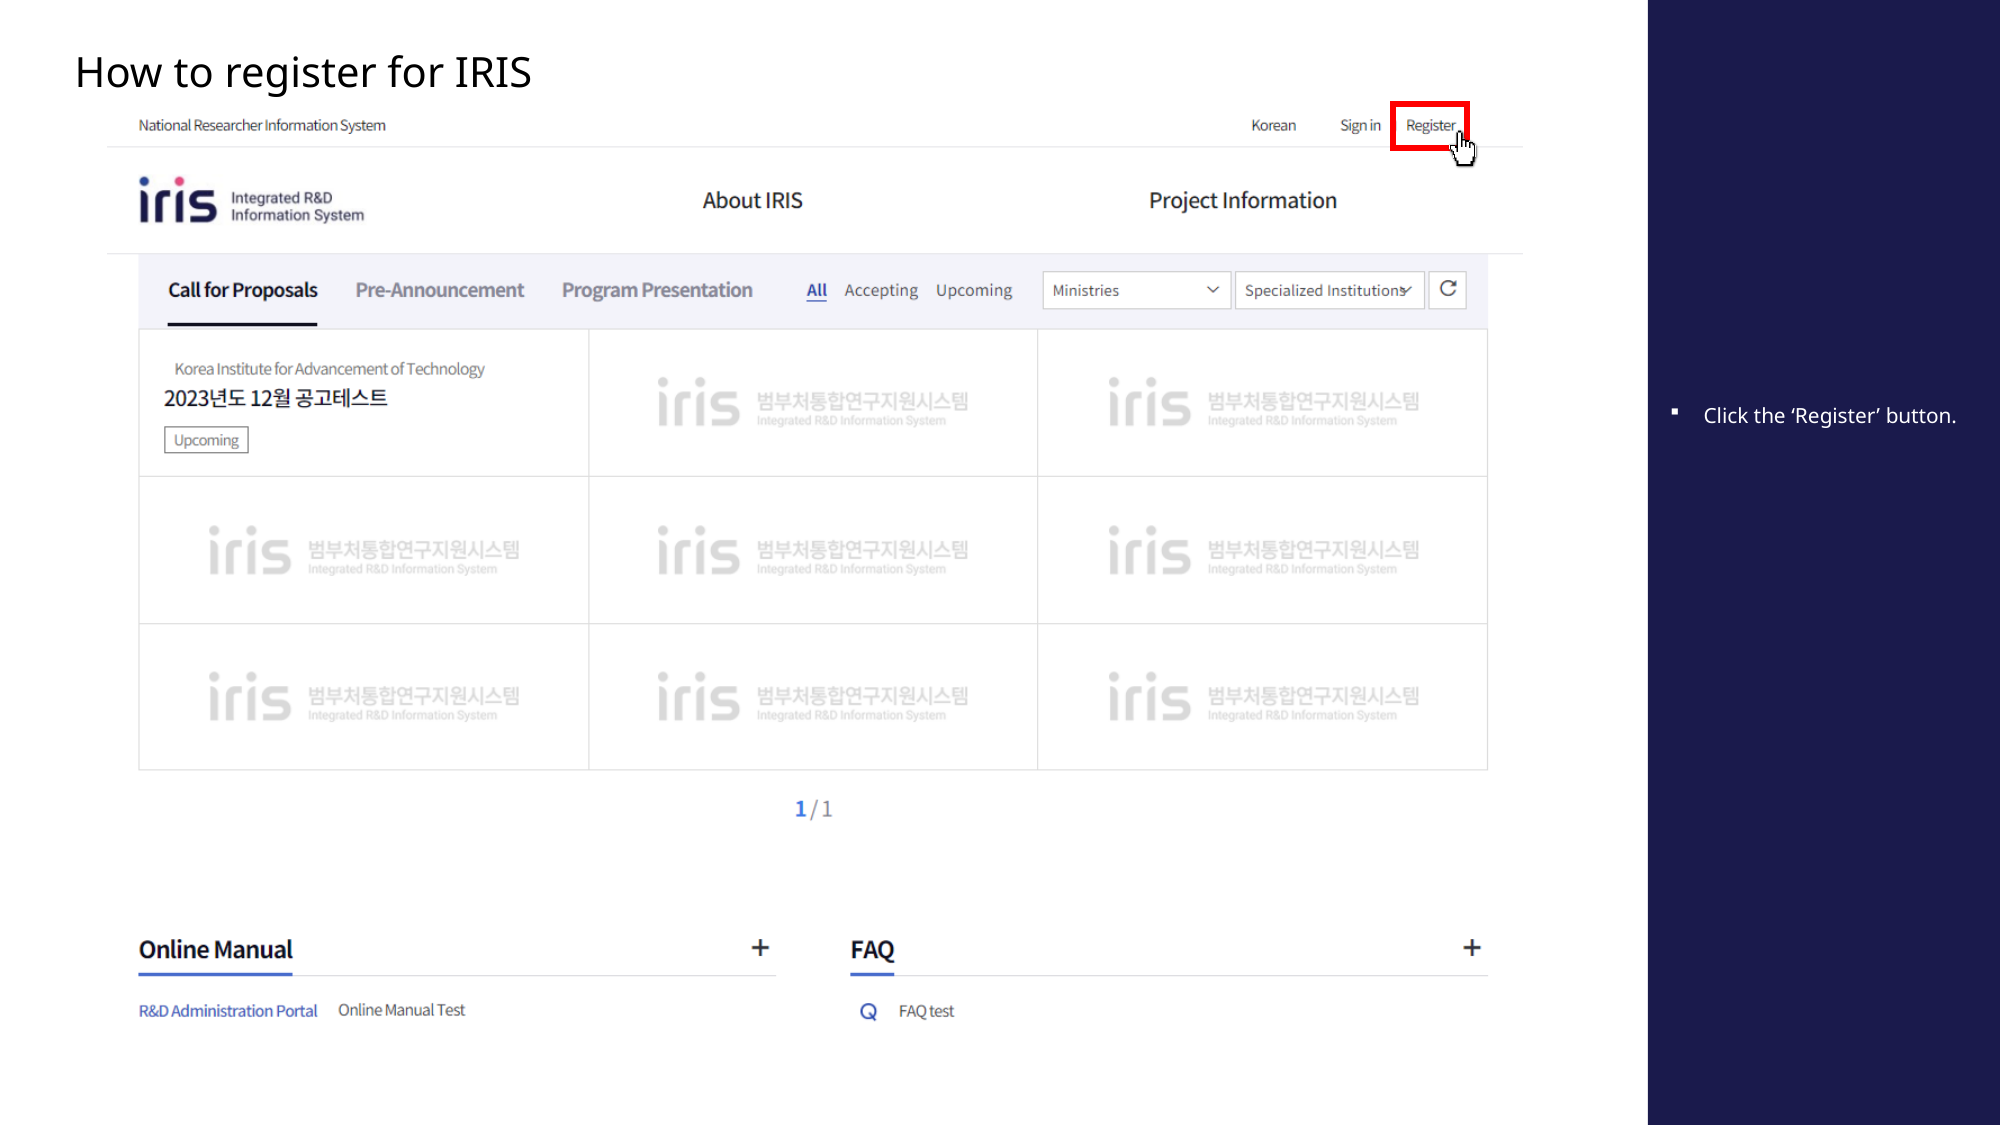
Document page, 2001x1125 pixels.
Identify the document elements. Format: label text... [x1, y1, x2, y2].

picture [107, 107, 1523, 1082]
text_box [1392, 103, 1468, 107]
text_box [1647, 0, 2000, 1125]
text_box How to register for IRIS [59, 38, 548, 103]
text_box Click the ‘Register’ button. [1655, 395, 1972, 435]
